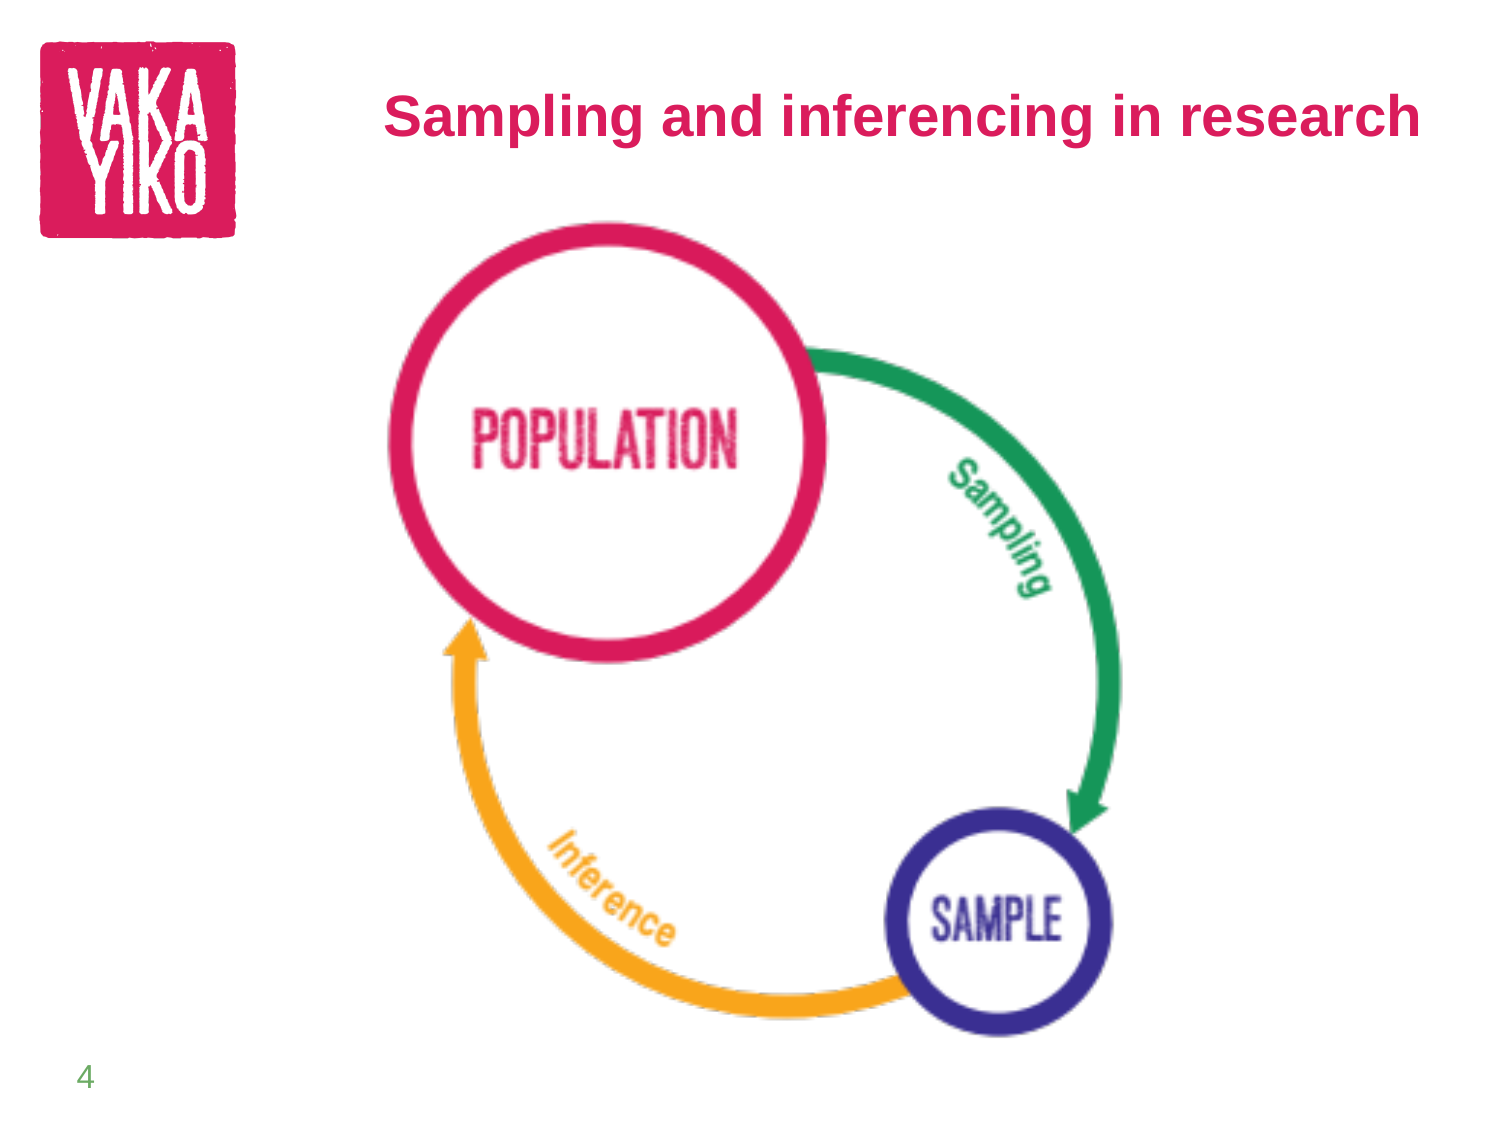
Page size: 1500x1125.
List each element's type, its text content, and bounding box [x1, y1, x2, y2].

slide_number 4 [76, 1035, 266, 1095]
picture [351, 146, 1149, 1071]
picture [21, 23, 254, 256]
title Sampling and inferencing in research [312, 78, 1424, 173]
